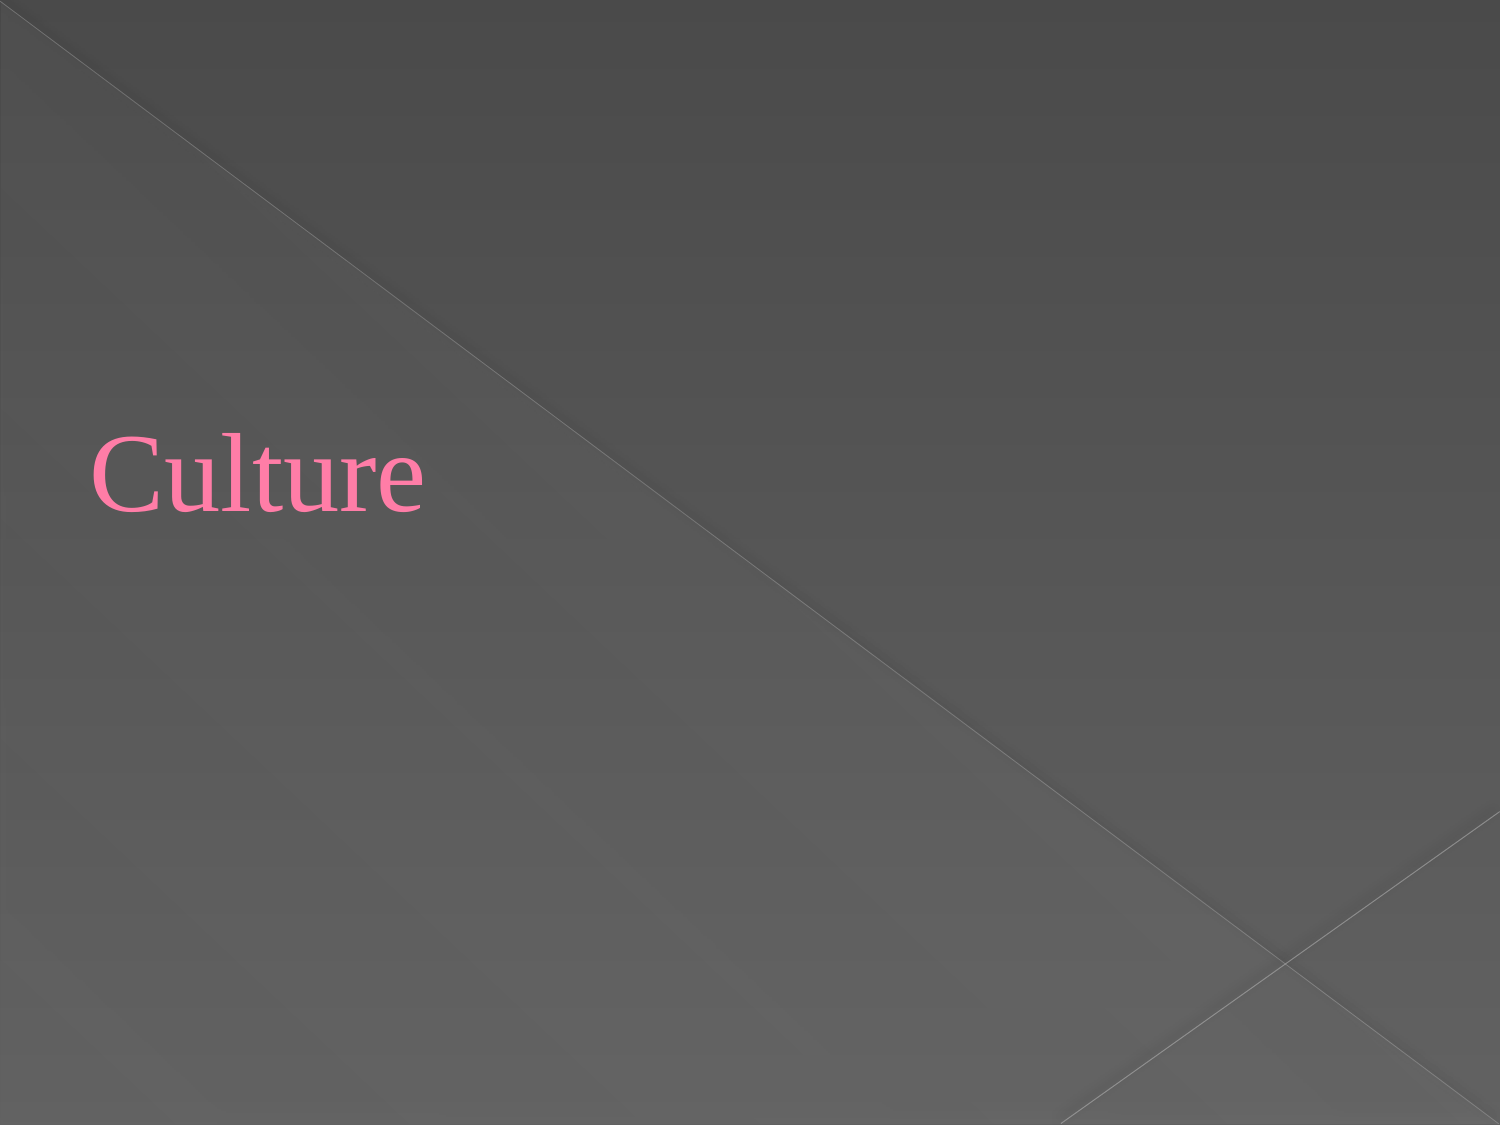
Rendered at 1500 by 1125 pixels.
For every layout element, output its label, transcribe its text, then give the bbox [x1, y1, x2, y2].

title Culture [75, 45, 1425, 888]
